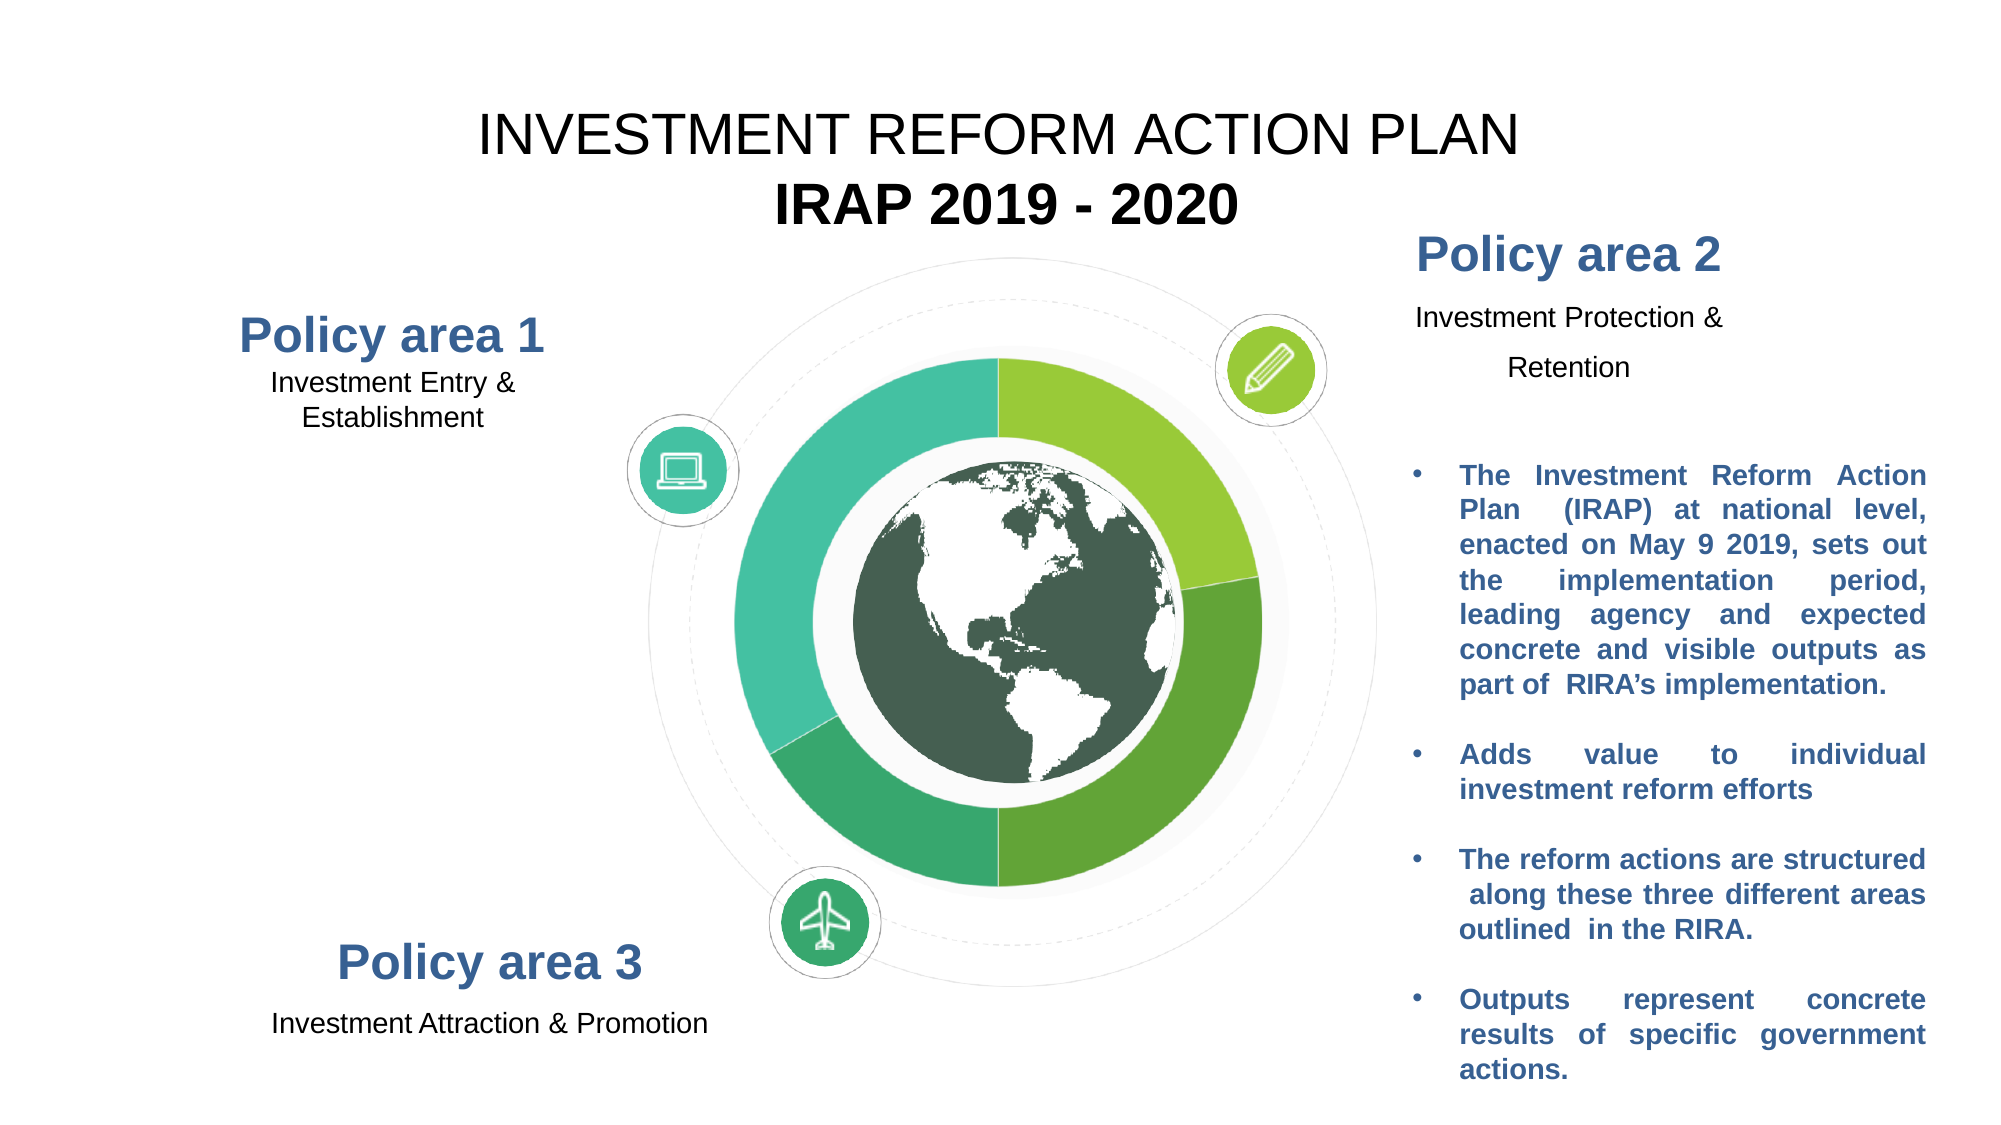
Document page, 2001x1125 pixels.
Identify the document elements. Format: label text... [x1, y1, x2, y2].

text_box [626, 285, 1377, 987]
title INVESTMENT REFORM ACTION PLAN IRAP 2019 - 2020 [212, 94, 1800, 285]
text_box [1244, 343, 1295, 394]
text_box Policy area 1 Investment Entry & Establishment [174, 299, 610, 433]
text_box [733, 357, 1263, 979]
text_box The Investment Reform Action Plan (IRAP) at national level, enacted on May 9 2019, sets out the implementation period, leading agency and expected concrete and visible outputs as part of RIRA’s implementation. Adds value to individual investment reform efforts The reform actions are structured along these three different areas outlined in the RIRA. Outputs represent concrete results of specific government actions. [1412, 453, 1928, 1086]
text_box Policy area 3 Investment Attraction & Promotion [252, 938, 729, 1040]
text_box Policy area 2 Investment Protection & Retention [1348, 285, 1788, 383]
text_box [800, 891, 850, 950]
text_box [656, 445, 707, 496]
